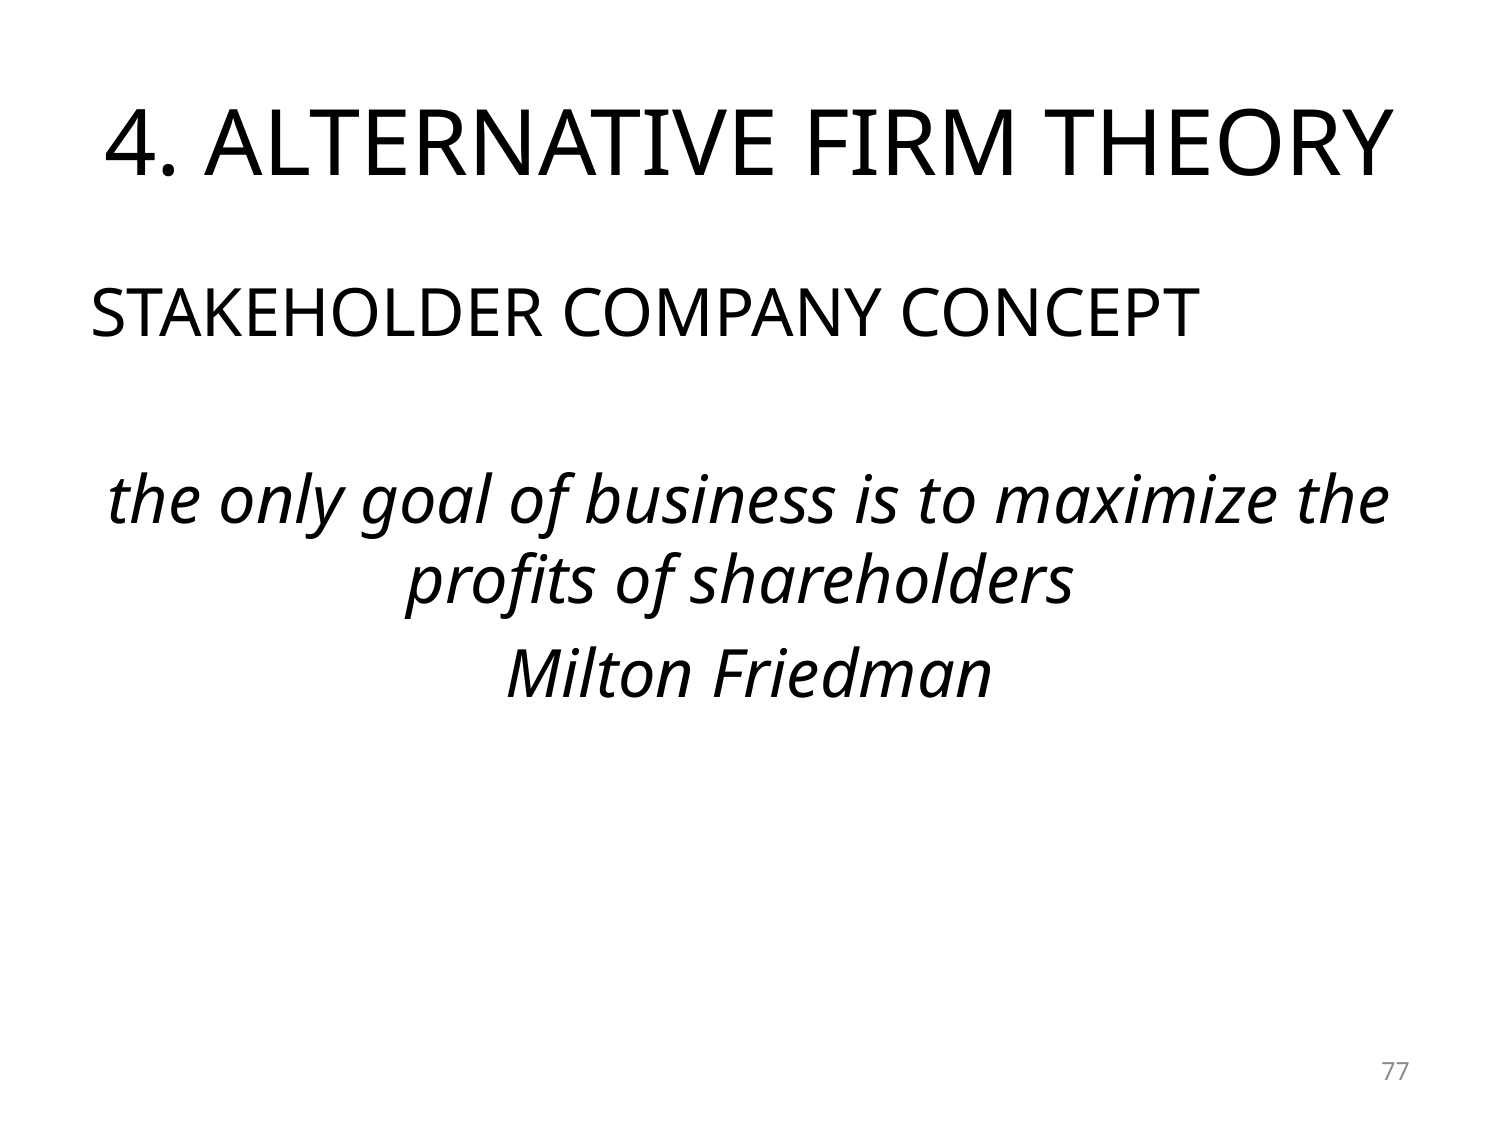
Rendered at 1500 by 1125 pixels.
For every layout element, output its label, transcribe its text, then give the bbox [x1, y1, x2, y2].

slide_number 77 [1074, 1042, 1425, 1103]
title 4. ALTERNATIVE FIRM THEORY [75, 45, 1425, 233]
list STAKEHOLDER COMPANY CONCEPT the only goal of business is to maximize the profits of shareholders Milton Friedman [75, 262, 1425, 1005]
